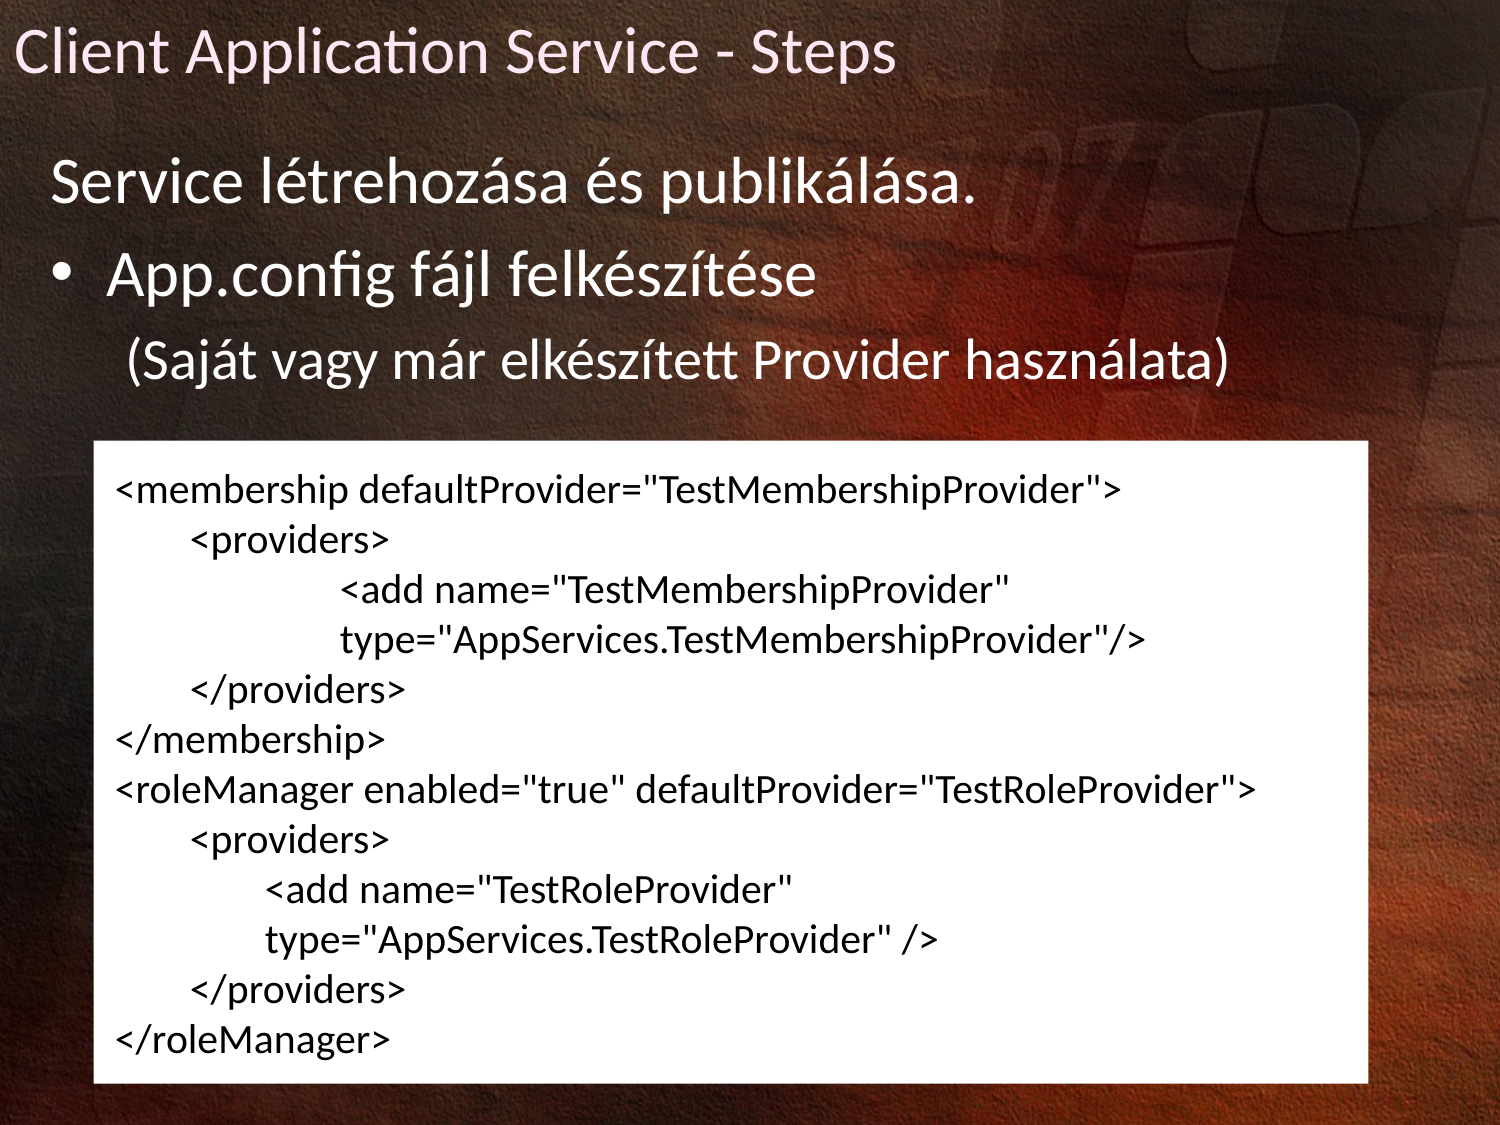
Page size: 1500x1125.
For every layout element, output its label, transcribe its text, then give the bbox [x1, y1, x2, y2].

text_box Client Application Service - Steps [0, 0, 1161, 95]
picture [0, 0, 1500, 1125]
list Service létrehozása és publikálása. App.config fájl felkészítése (Saját vagy már elkészített Provider használata) [35, 128, 1450, 1090]
text_box <membership defaultProvider="TestMembershipProvider"> <providers> <add name="TestMembershipProvider" type="AppServices.TestMembershipProvider"/> </providers> </membership> <roleManager enabled="true" defaultProvider="TestRoleProvider"> <providers> <add name="TestRoleProvider" type="AppServices.TestRoleProvider" /> </providers> </roleManager> [93, 440, 1369, 1084]
